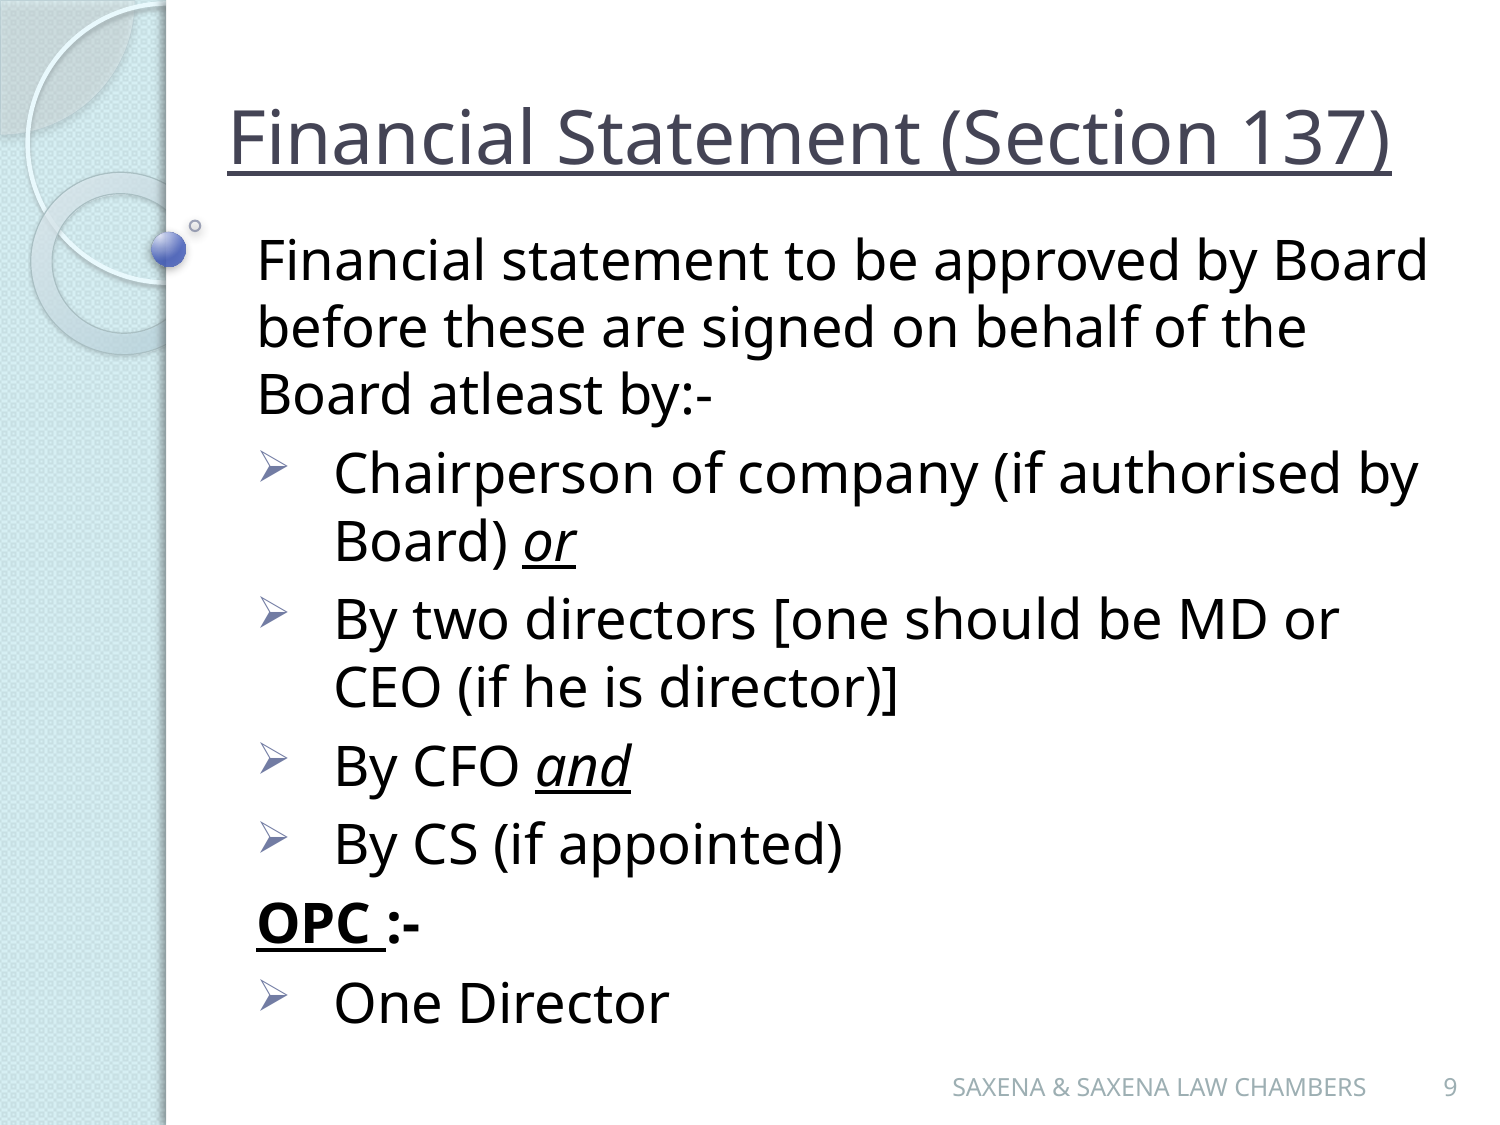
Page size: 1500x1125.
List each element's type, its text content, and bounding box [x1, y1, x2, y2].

footer SAXENA & SAXENA LAW CHAMBERS [937, 1034, 1413, 1113]
subtitle Financial statement to be approved by Board before these are signed on behalf of the Board atleast by:- Chairperson of company (if authorised by Board) or By two directors [one should be MD or CEO (if he is director)] By CFO and By CS (if appointed) OPC :- One Director [237, 224, 1463, 1050]
title Financial Statement (Section 137) [212, 50, 1450, 188]
slide_number 9 [1413, 1034, 1488, 1113]
